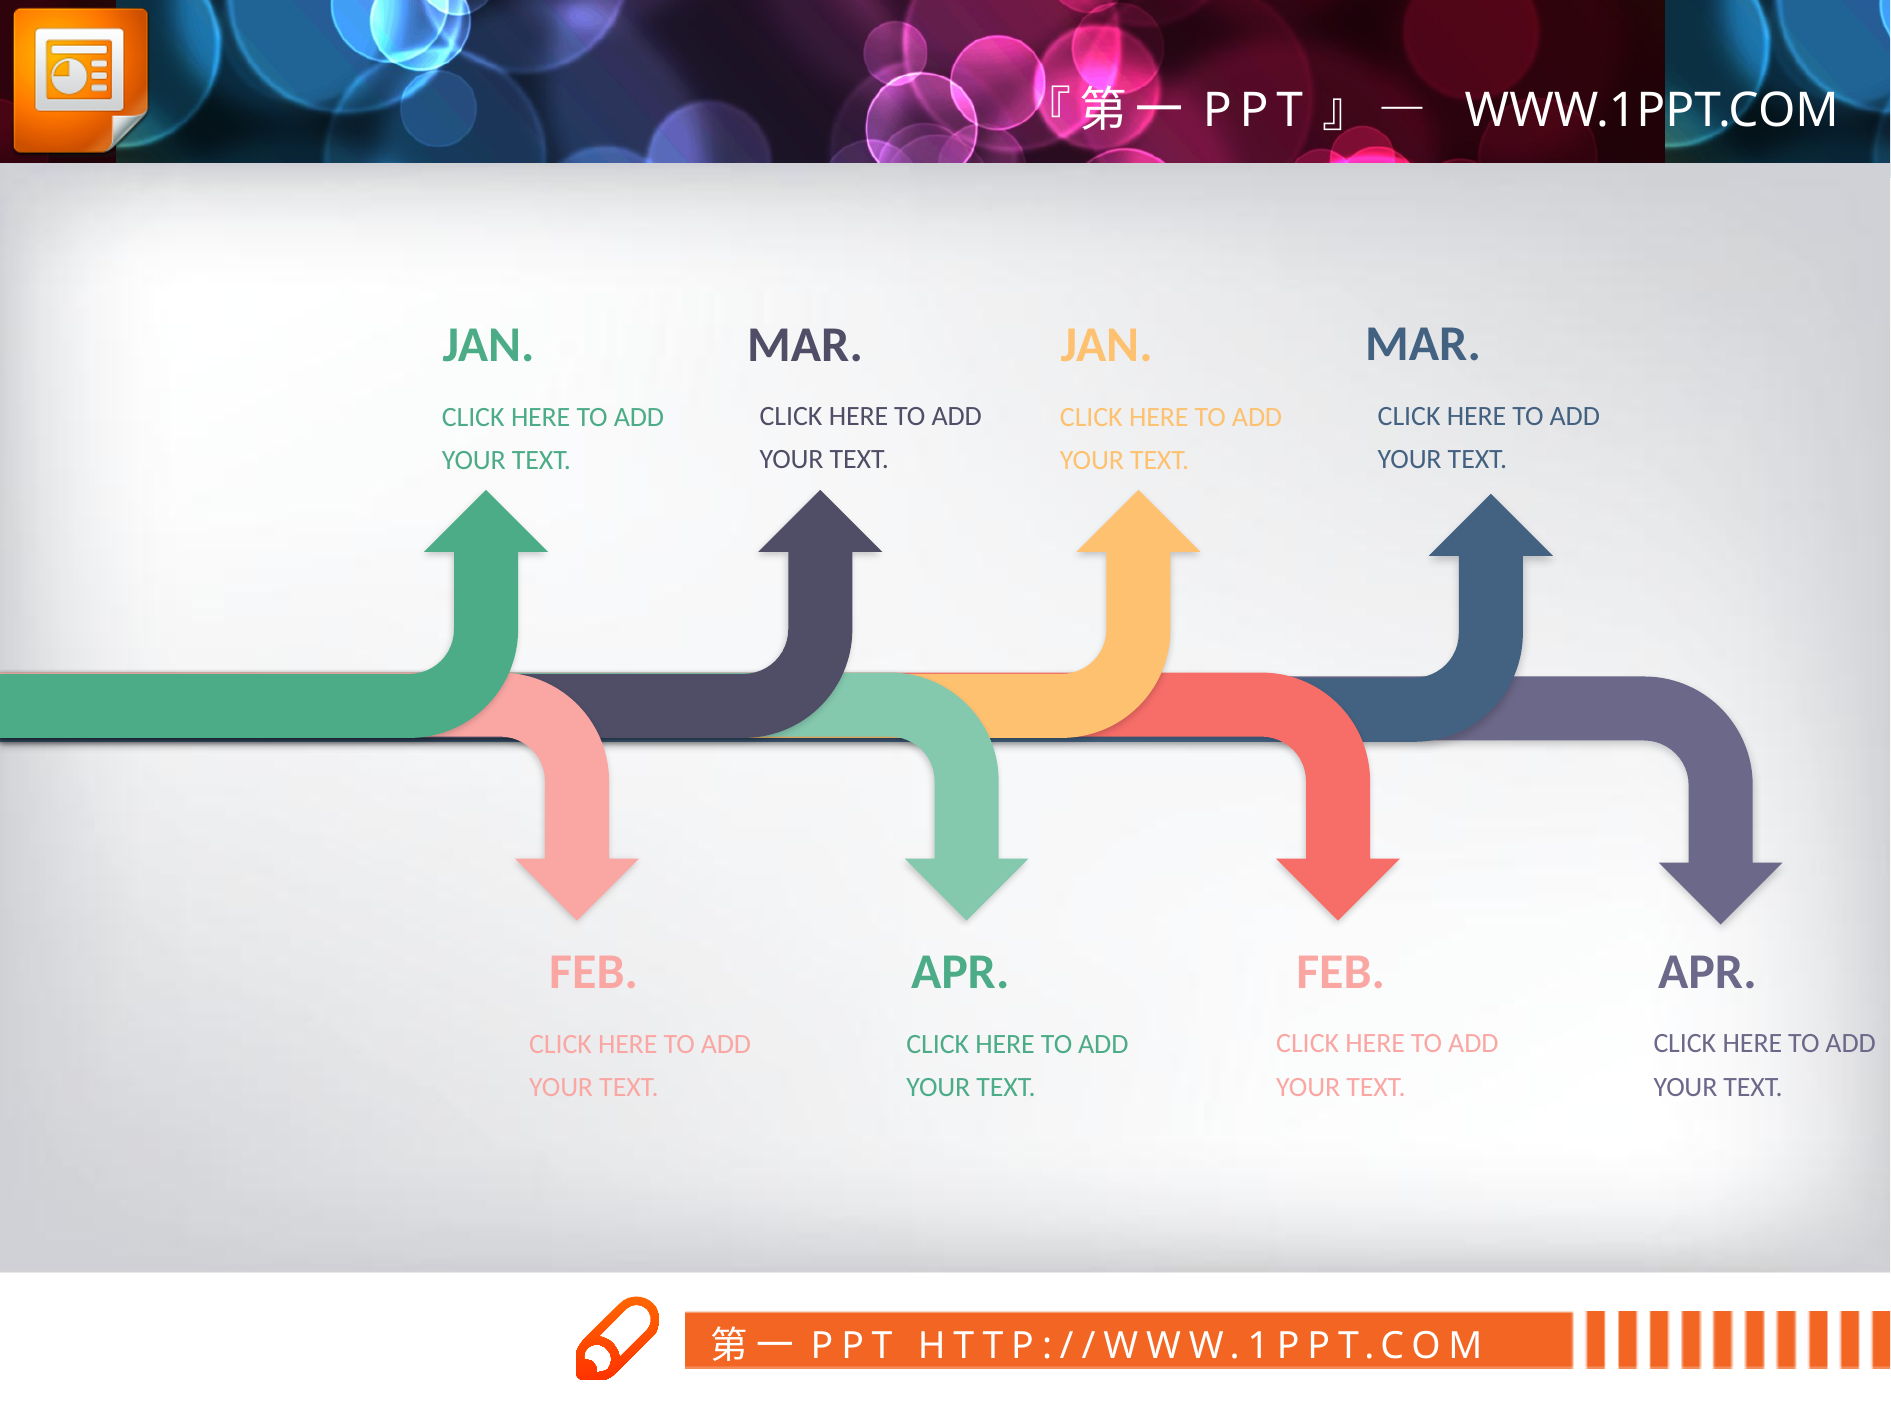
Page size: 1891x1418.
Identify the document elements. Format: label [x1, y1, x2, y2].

text_box [0, 492, 549, 738]
text_box [426, 303, 729, 484]
text_box [454, 673, 639, 921]
text_box [514, 930, 819, 1111]
text_box [1261, 930, 1567, 1111]
text_box [1045, 303, 1347, 484]
text_box [1638, 930, 1891, 1111]
text_box [1466, 676, 1783, 925]
text_box [1349, 302, 1668, 483]
text_box [1107, 672, 1401, 921]
picture [685, 1311, 1891, 1369]
text_box [891, 930, 1197, 1111]
text_box [522, 491, 883, 738]
text_box [1298, 493, 1553, 742]
text_box [731, 302, 1046, 483]
picture [0, 0, 1891, 1275]
text_box [911, 492, 1201, 738]
text_box [789, 672, 1029, 921]
